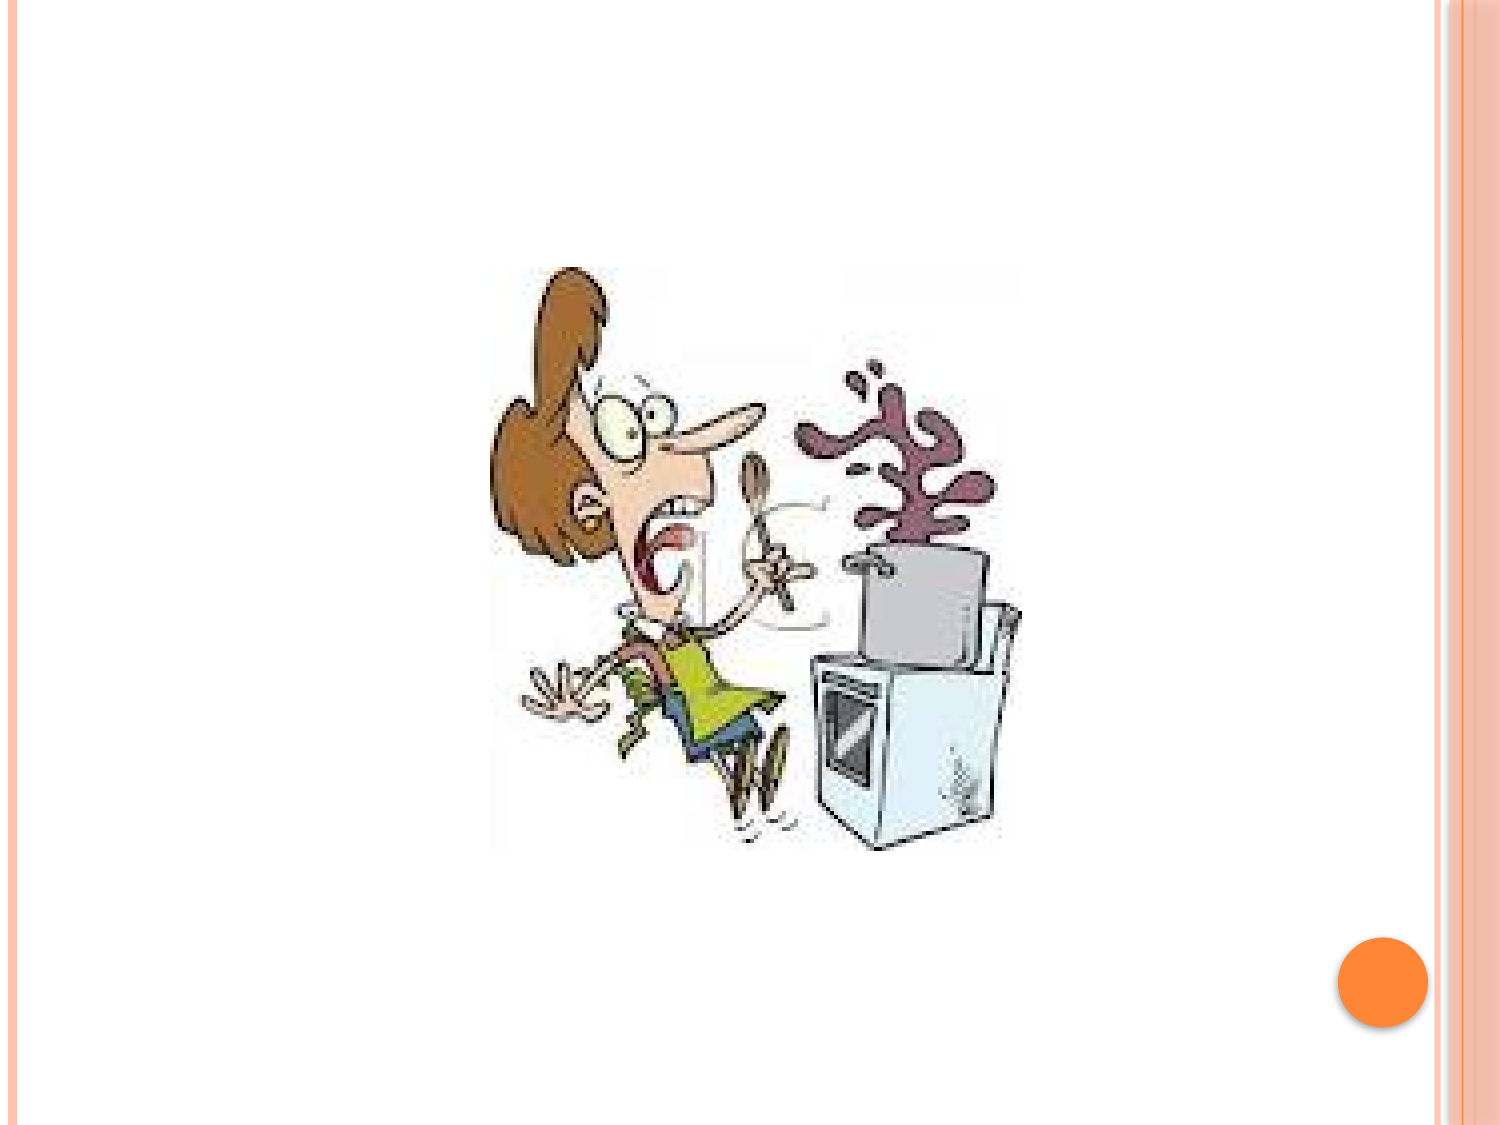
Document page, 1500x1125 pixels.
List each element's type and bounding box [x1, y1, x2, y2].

list [489, 266, 1023, 852]
